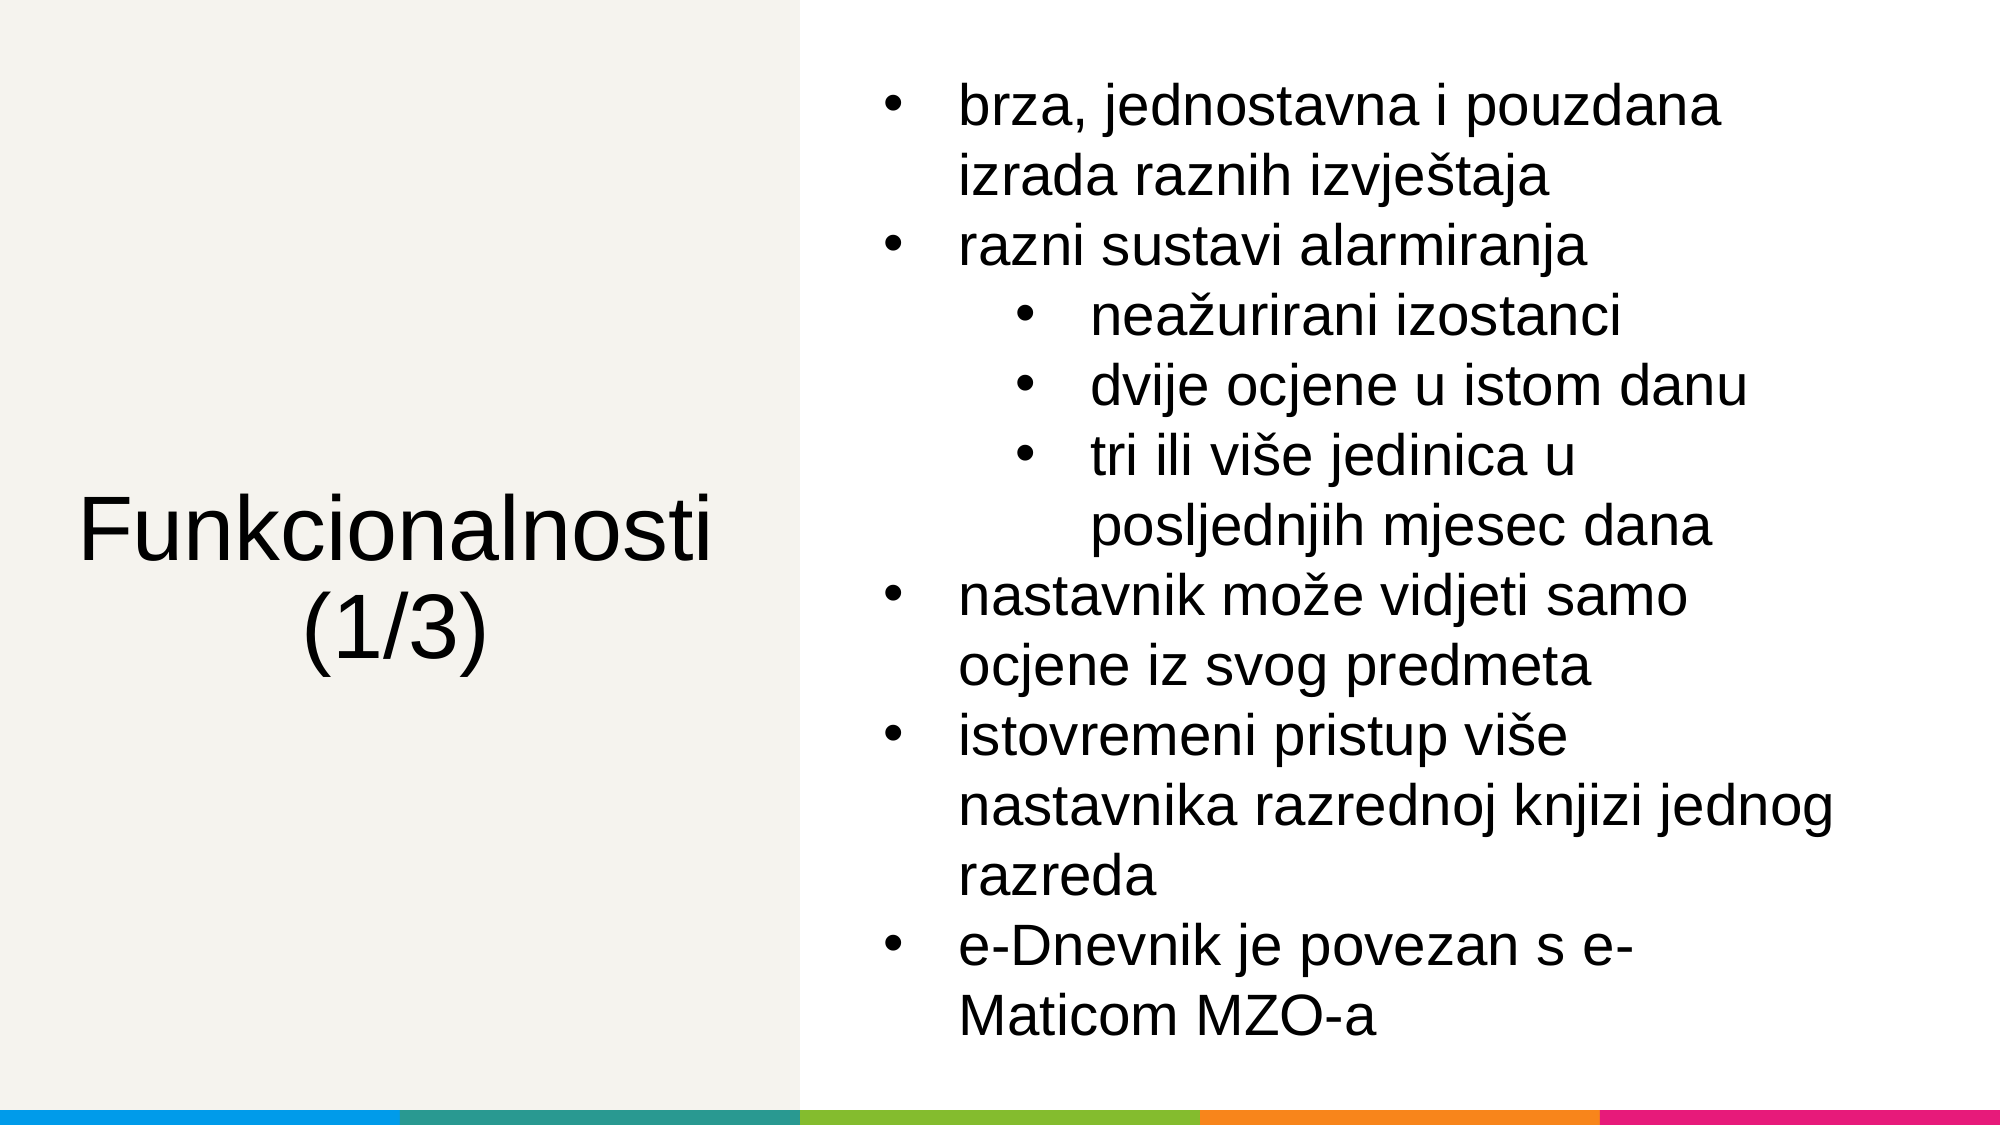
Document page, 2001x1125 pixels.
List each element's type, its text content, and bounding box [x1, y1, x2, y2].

title Funkcionalnosti (1/3) [52, 423, 740, 687]
text_box brza, jednostavna i pouzdana izrada raznih izvještaja razni sustavi alarmiranja neažurirani izostanci dvije ocjene u istom danu tri ili više jedinica u posljednjih mjesec dana nastavnik može vidjeti samo ocjene iz svog predmeta istovremeni pristup više nastavnika razrednoj knjizi jednog razreda e-Dnevnik je povezan s e-Maticom MZO-a [869, 60, 1870, 1055]
